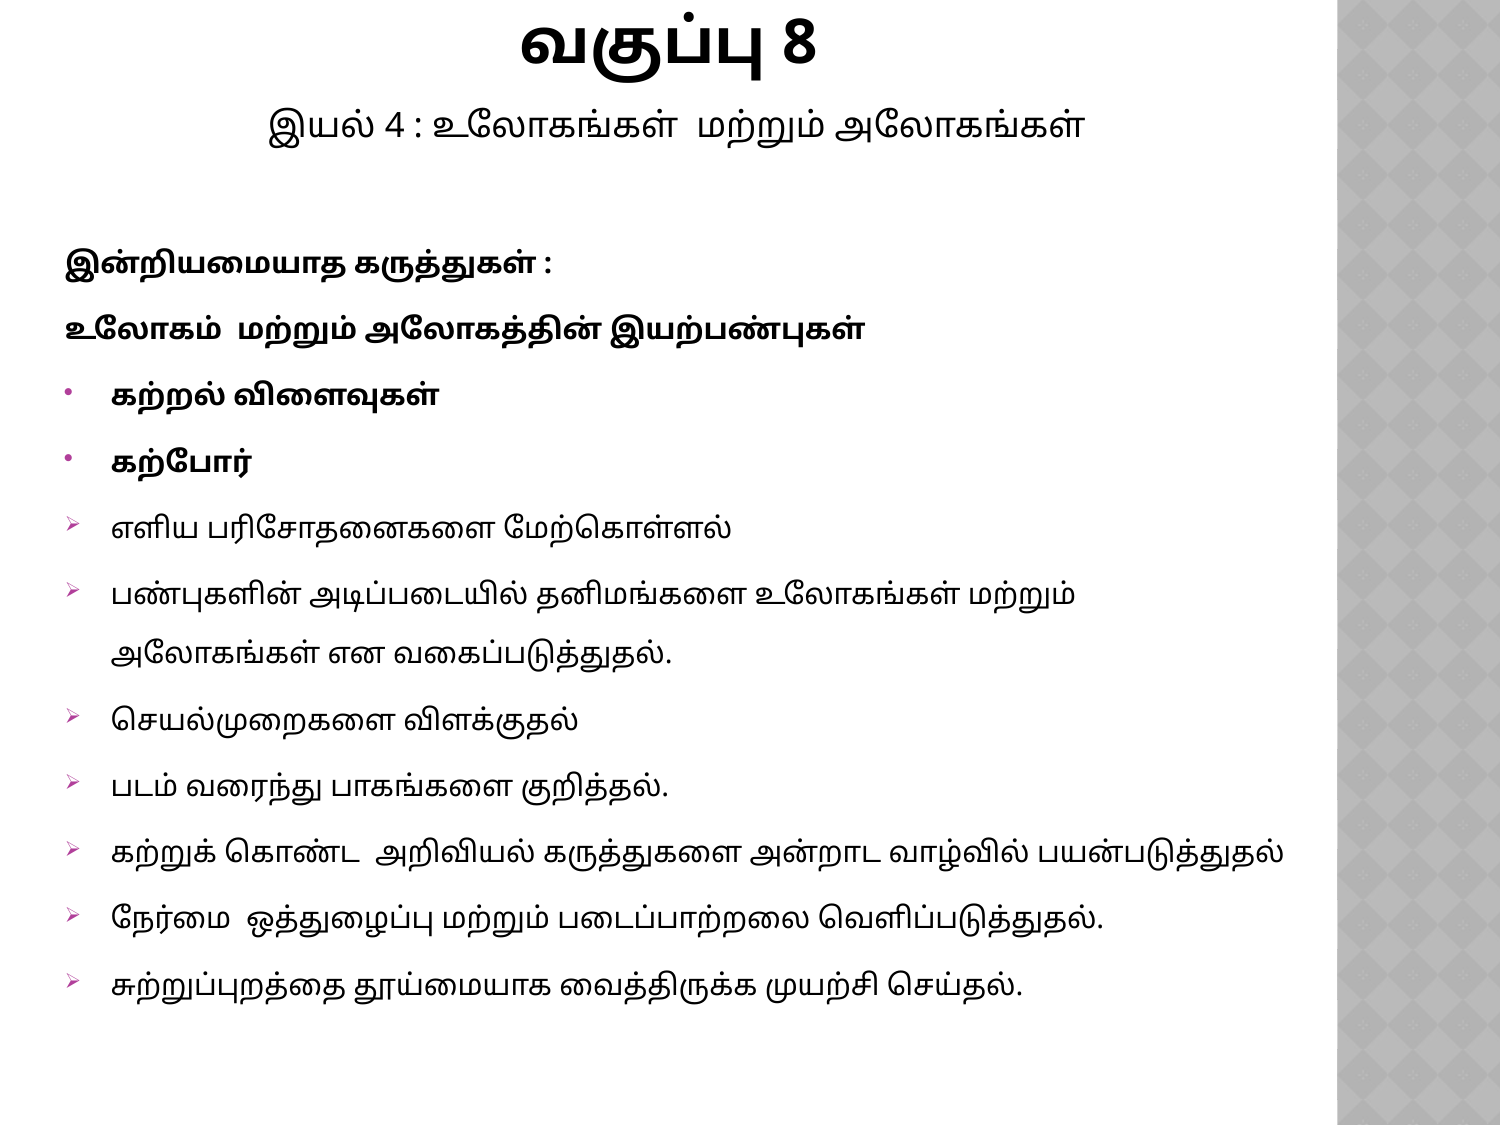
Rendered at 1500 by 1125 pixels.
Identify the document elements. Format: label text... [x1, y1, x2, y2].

title வகுப்பு 8 இயல் 4 : உலோகங்கள் மற்றும் அலோகங்கள் [75, 0, 1263, 150]
list இன்றியமையாத கருத்துகள் : உலோகம் மற்றும் அலோகத்தின் இயற்பண்புகள் கற்றல் விளைவுகள் கற்போர் எளிய பரிசோதனைகளை மேற்கொள்ளல் பண்புகளின் அடிப்படையில் தனிமங்களை உலோகங்கள் மற்றும் அலோகங்கள் என வகைப்படுத்துதல். செயல்முறைகளை விளக்குதல் படம் வரைந்து பாகங்களை குறித்தல். கற்றுக் கொண்ட அறிவியல் கருத்துகளை அன்றாட வாழ்வில் பயன்படுத்துதல் நேர்மை ஒத்துழைப்பு மற்றும் படைப்பாற்றலை வெளிப்படுத்துதல். சுற்றுப்புறத்தை தூய்மையாக வைத்திருக்க முயற்சி செய்தல். [50, 212, 1300, 1075]
